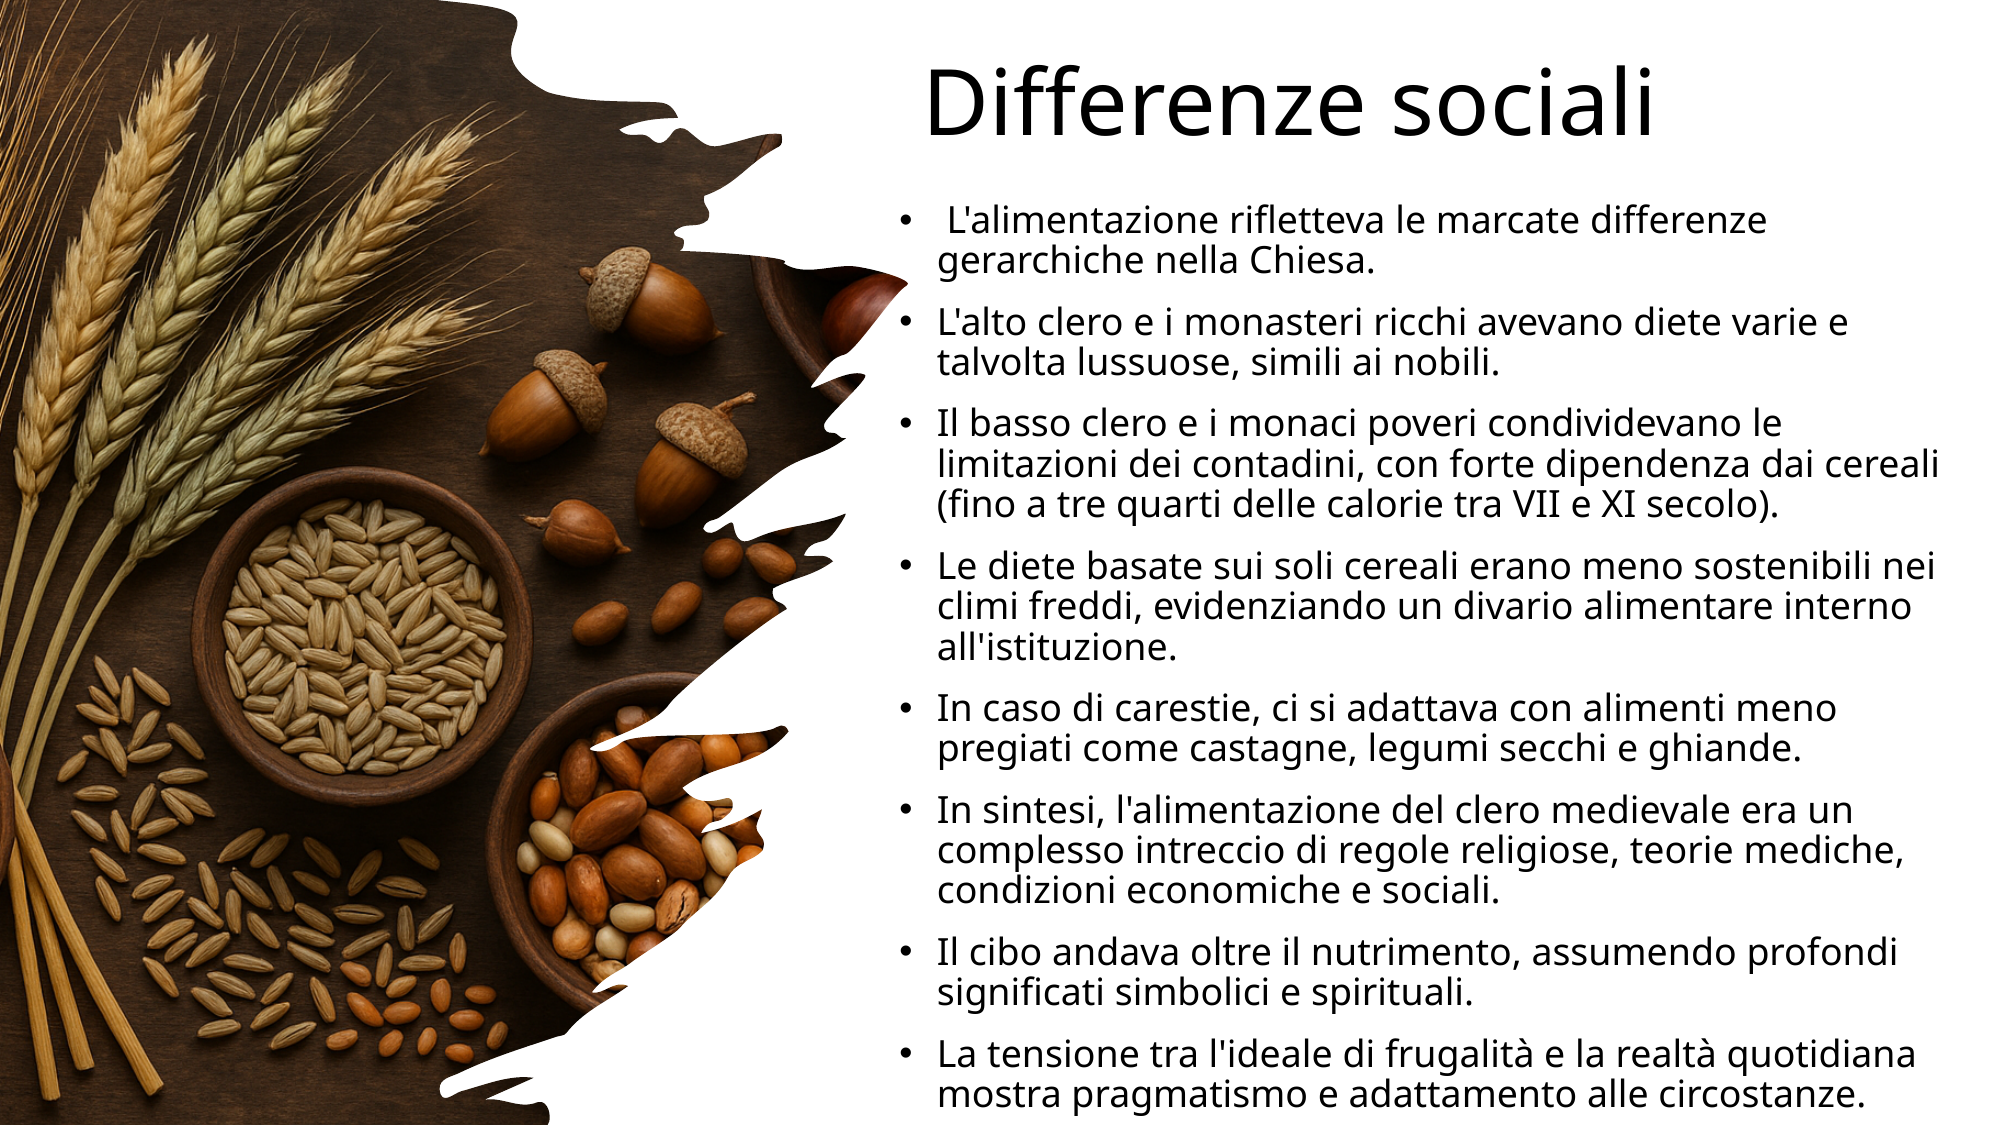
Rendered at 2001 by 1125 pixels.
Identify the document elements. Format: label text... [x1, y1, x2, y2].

title Differenze sociali [909, 0, 1876, 193]
text_box [909, 0, 2000, 1125]
list L'alimentazione rifletteva le marcate differenze gerarchiche nella Chiesa. L'alto clero e i monasteri ricchi avevano diete varie e talvolta lussuose, simili ai nobili. Il basso clero e i monaci poveri condividevano le limitazioni dei contadini, con forte dipendenza dai cereali (fino a tre quarti delle calorie tra VII e XI secolo). Le diete basate sui soli cereali erano meno sostenibili nei climi freddi, evidenziando un divario alimentare interno all'istituzione. In caso di carestie, ci si adattava con alimenti meno pregiati come castagne, legumi secchi e ghiande. In sintesi, l'alimentazione del clero medievale era un complesso intreccio di regole religiose, teorie mediche, condizioni economiche e sociali. Il cibo andava oltre il nutrimento, assumendo profondi significati simbolici e spirituali. La tensione tra l'ideale di frugalità e la realtà quotidiana mostra pragmatismo e adattamento alle circostanze. [909, 193, 1981, 990]
picture [0, 0, 909, 1125]
